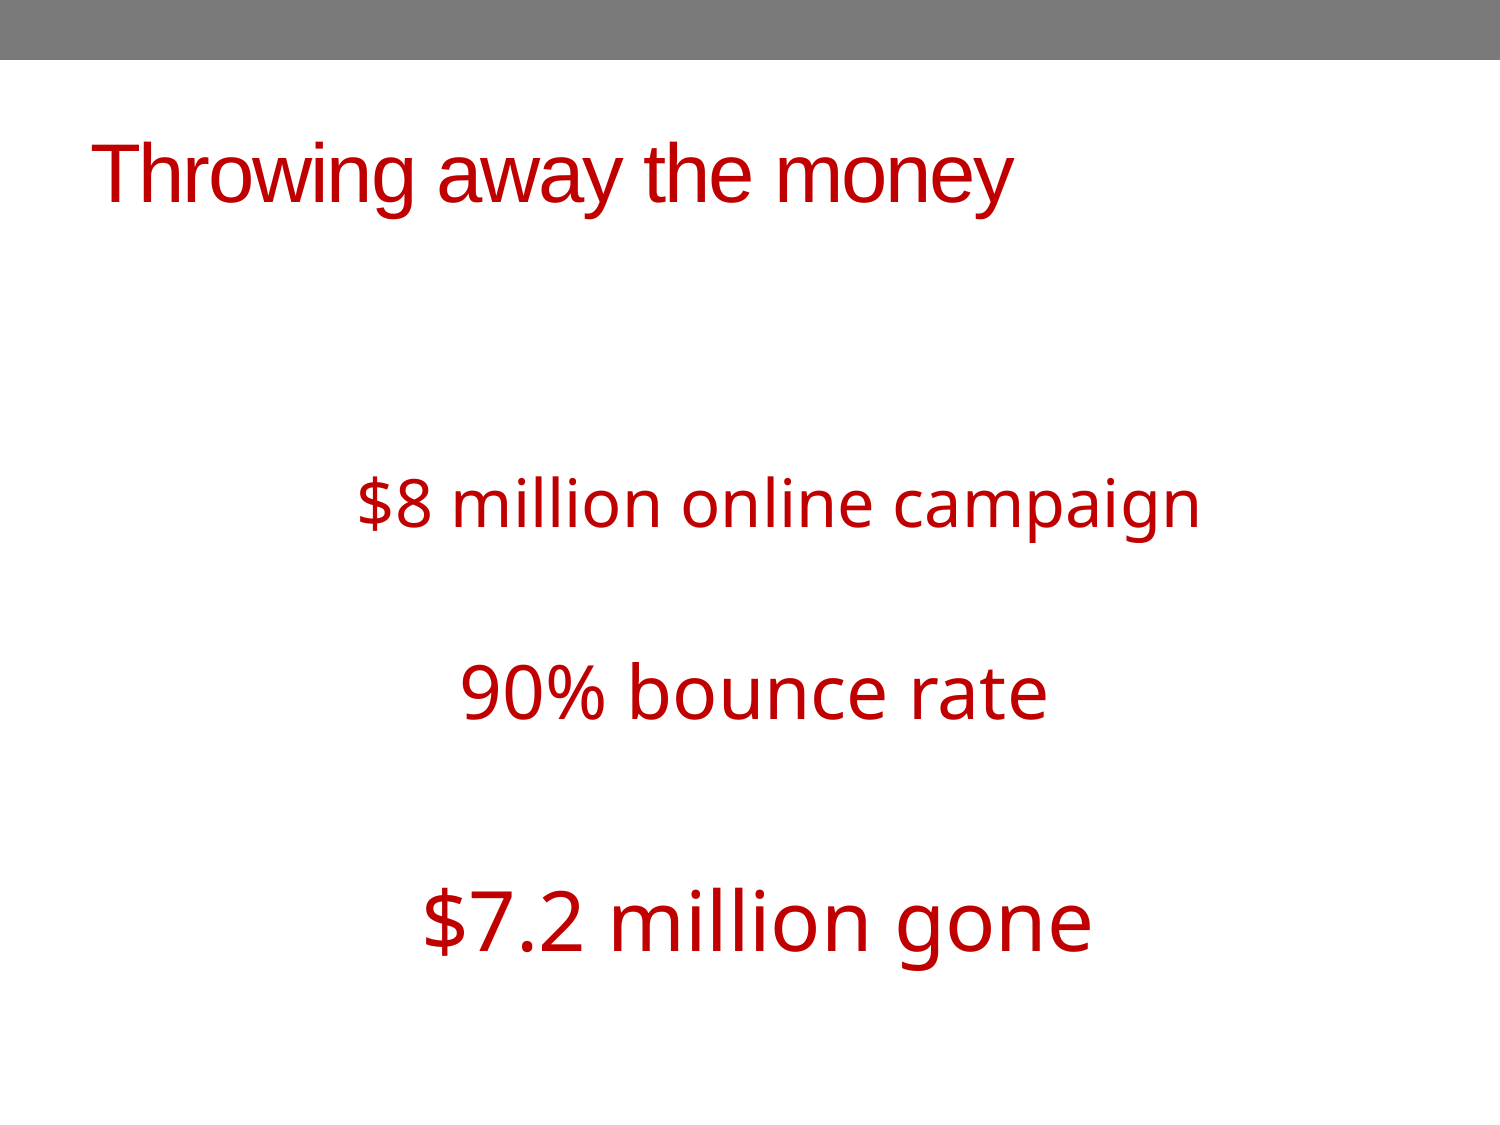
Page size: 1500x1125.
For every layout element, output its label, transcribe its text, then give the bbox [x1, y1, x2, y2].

text_box $8 million online campaign [105, 407, 1456, 595]
text_box [94, 345, 1445, 534]
text_box 90% bounce rate [79, 595, 1430, 784]
title Throwing away the money [75, 87, 1425, 250]
text_box $7.2 million gone [82, 824, 1433, 1012]
